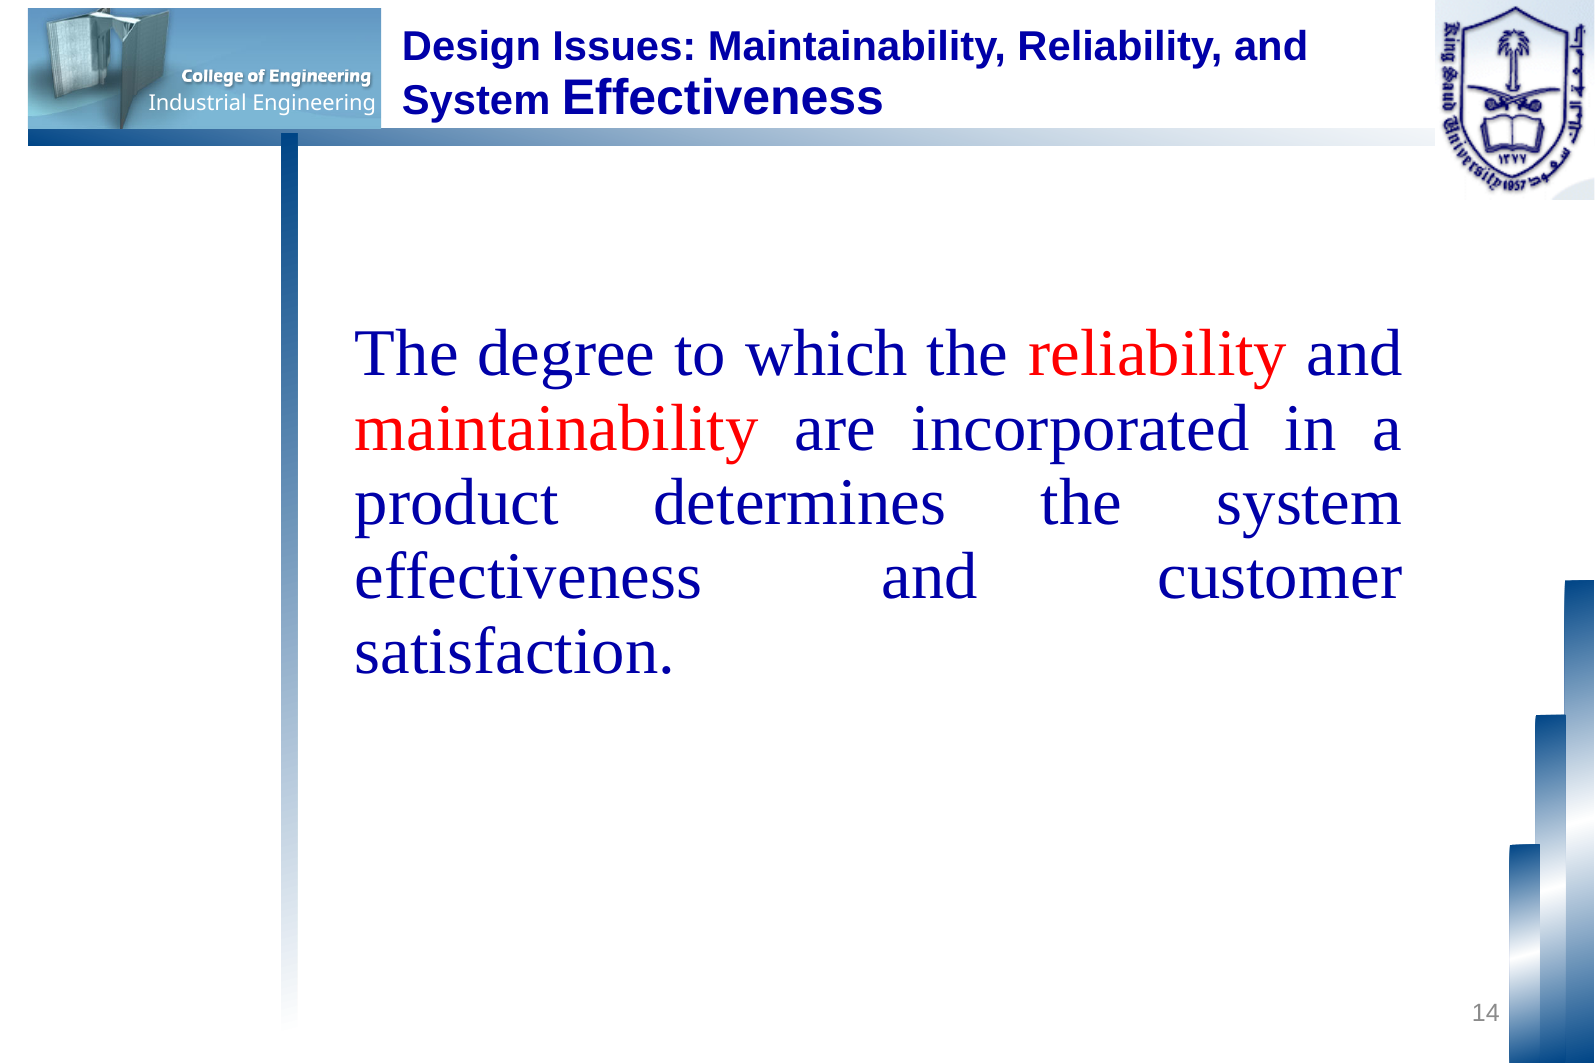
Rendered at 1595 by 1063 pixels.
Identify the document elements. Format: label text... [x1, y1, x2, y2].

text_box Design Issues: Maintainability, Reliability, and System Effectiveness [387, 15, 1429, 133]
text_box [298, 128, 1429, 146]
slide_number 14 [1142, 985, 1509, 1042]
text_box The degree to which the reliability and maintainability are incorporated in a product determines the system effectiveness and customer satisfaction. [340, 308, 1419, 696]
picture [0, 0, 1595, 1063]
text_box [28, 137, 281, 146]
text_box [281, 138, 298, 1034]
text_box [1509, 844, 1540, 1063]
text_box [316, 156, 1538, 957]
text_box [1564, 580, 1595, 1063]
text_box [1535, 714, 1566, 1063]
